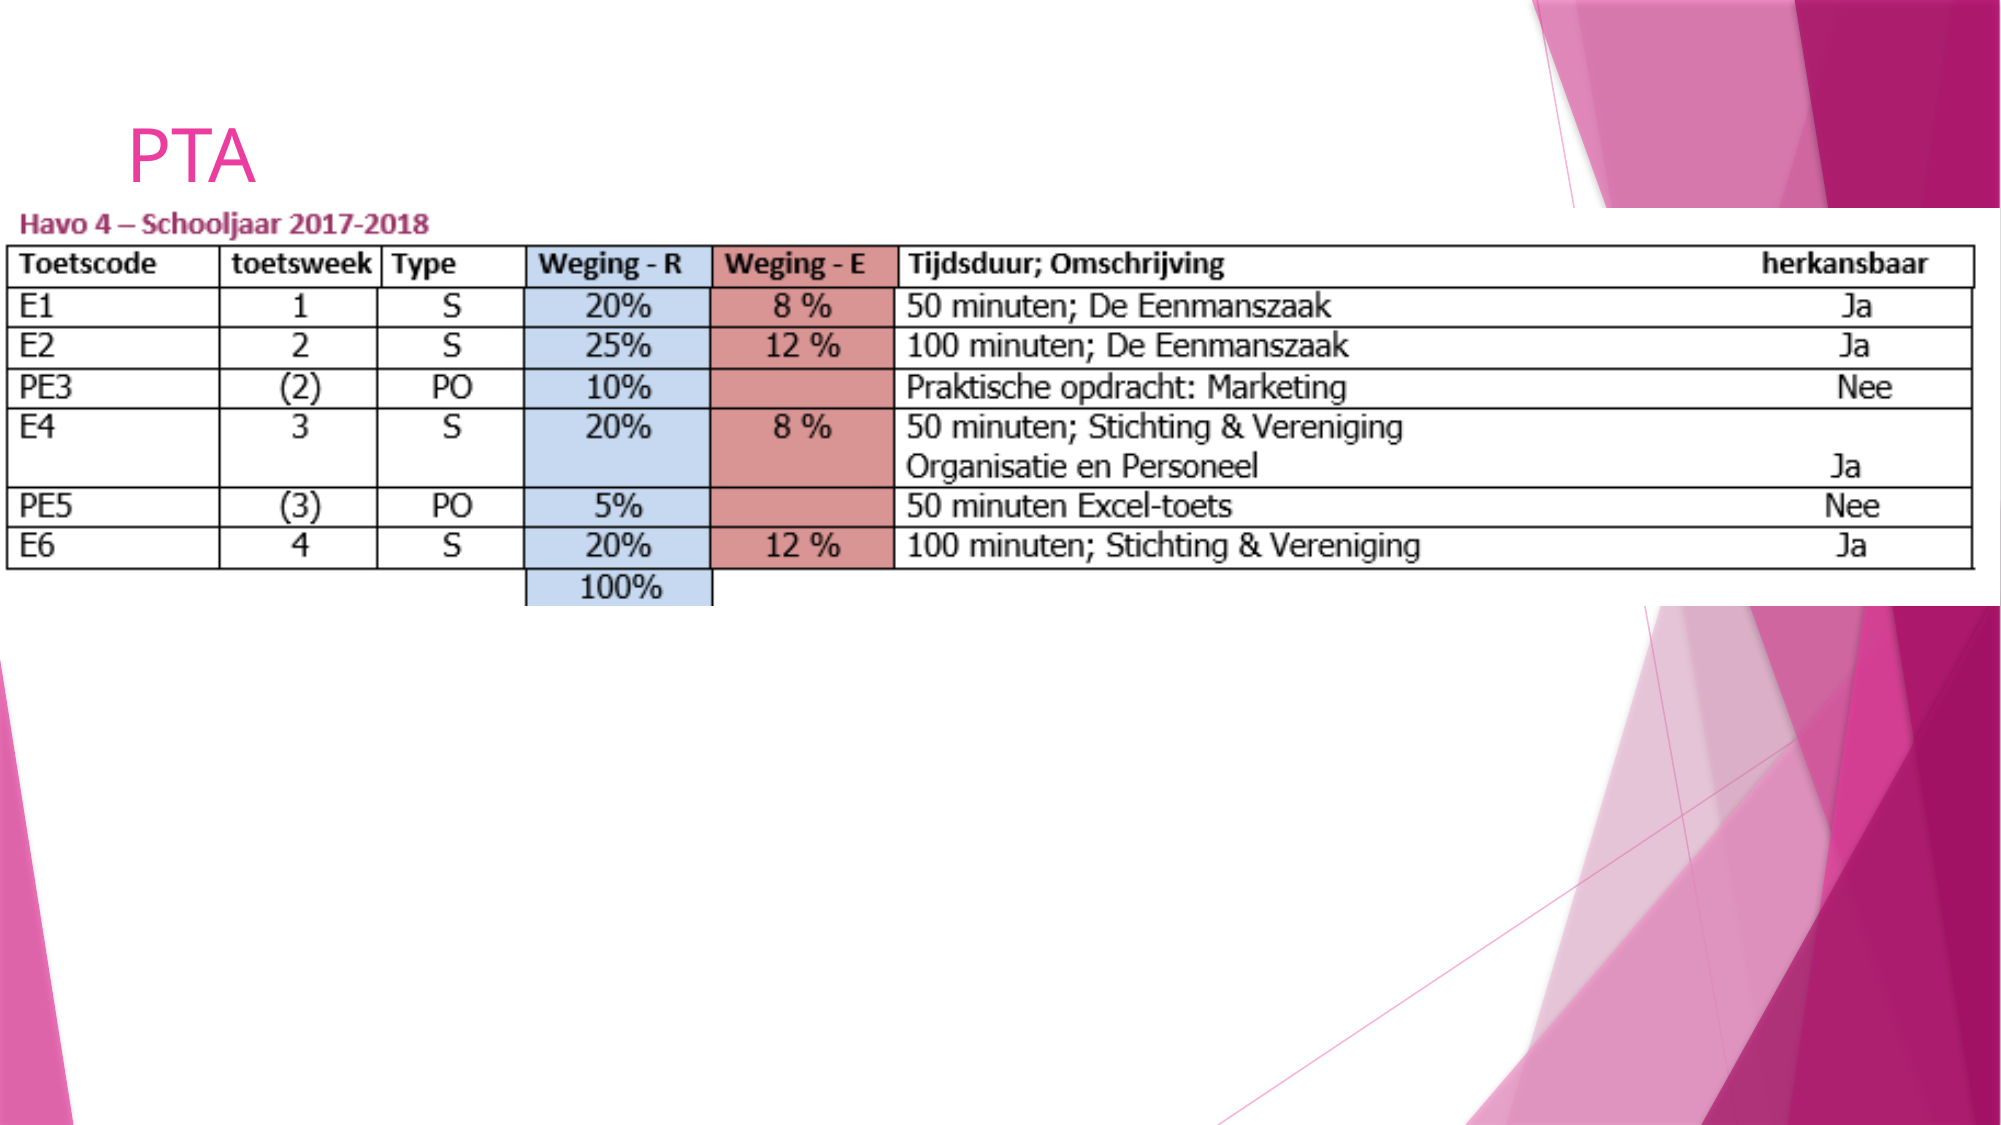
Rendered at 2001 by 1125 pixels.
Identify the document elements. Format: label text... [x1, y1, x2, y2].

title PTA [111, 99, 1522, 207]
picture [0, 207, 2000, 606]
